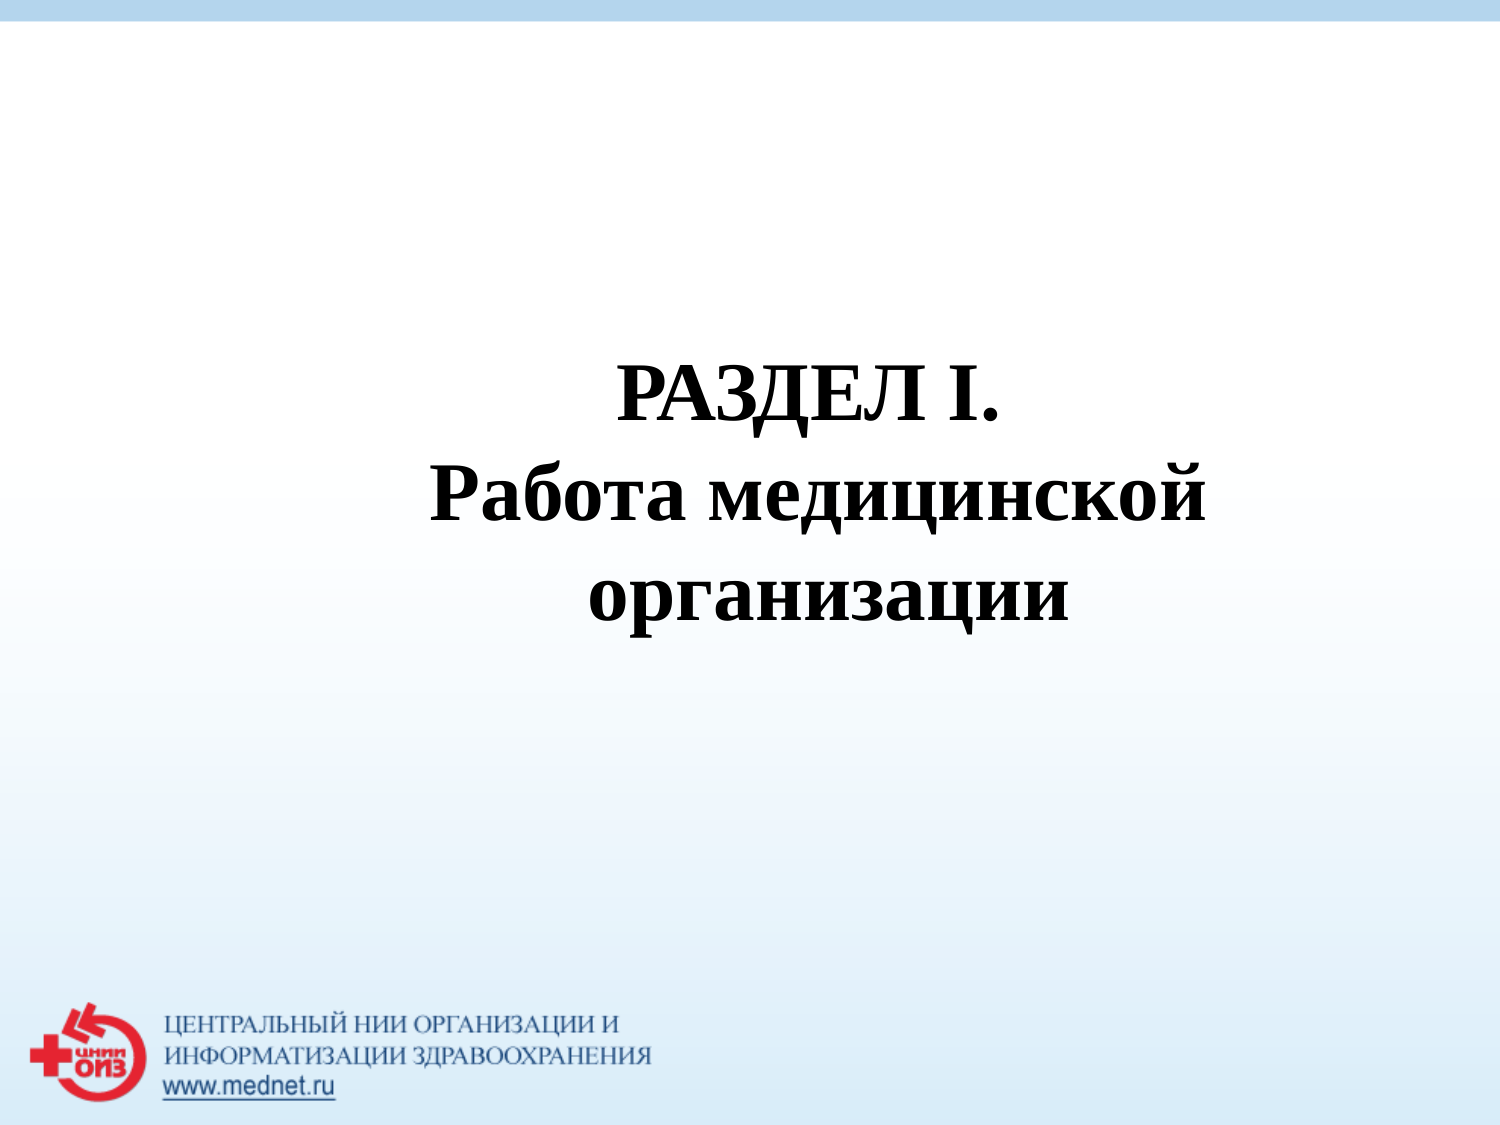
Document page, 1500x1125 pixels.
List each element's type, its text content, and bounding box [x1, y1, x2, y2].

title РАЗДЕЛ I. Работа медицинской организации [174, 275, 1463, 700]
picture [0, 0, 1500, 1125]
text_box [162, 849, 1450, 1088]
